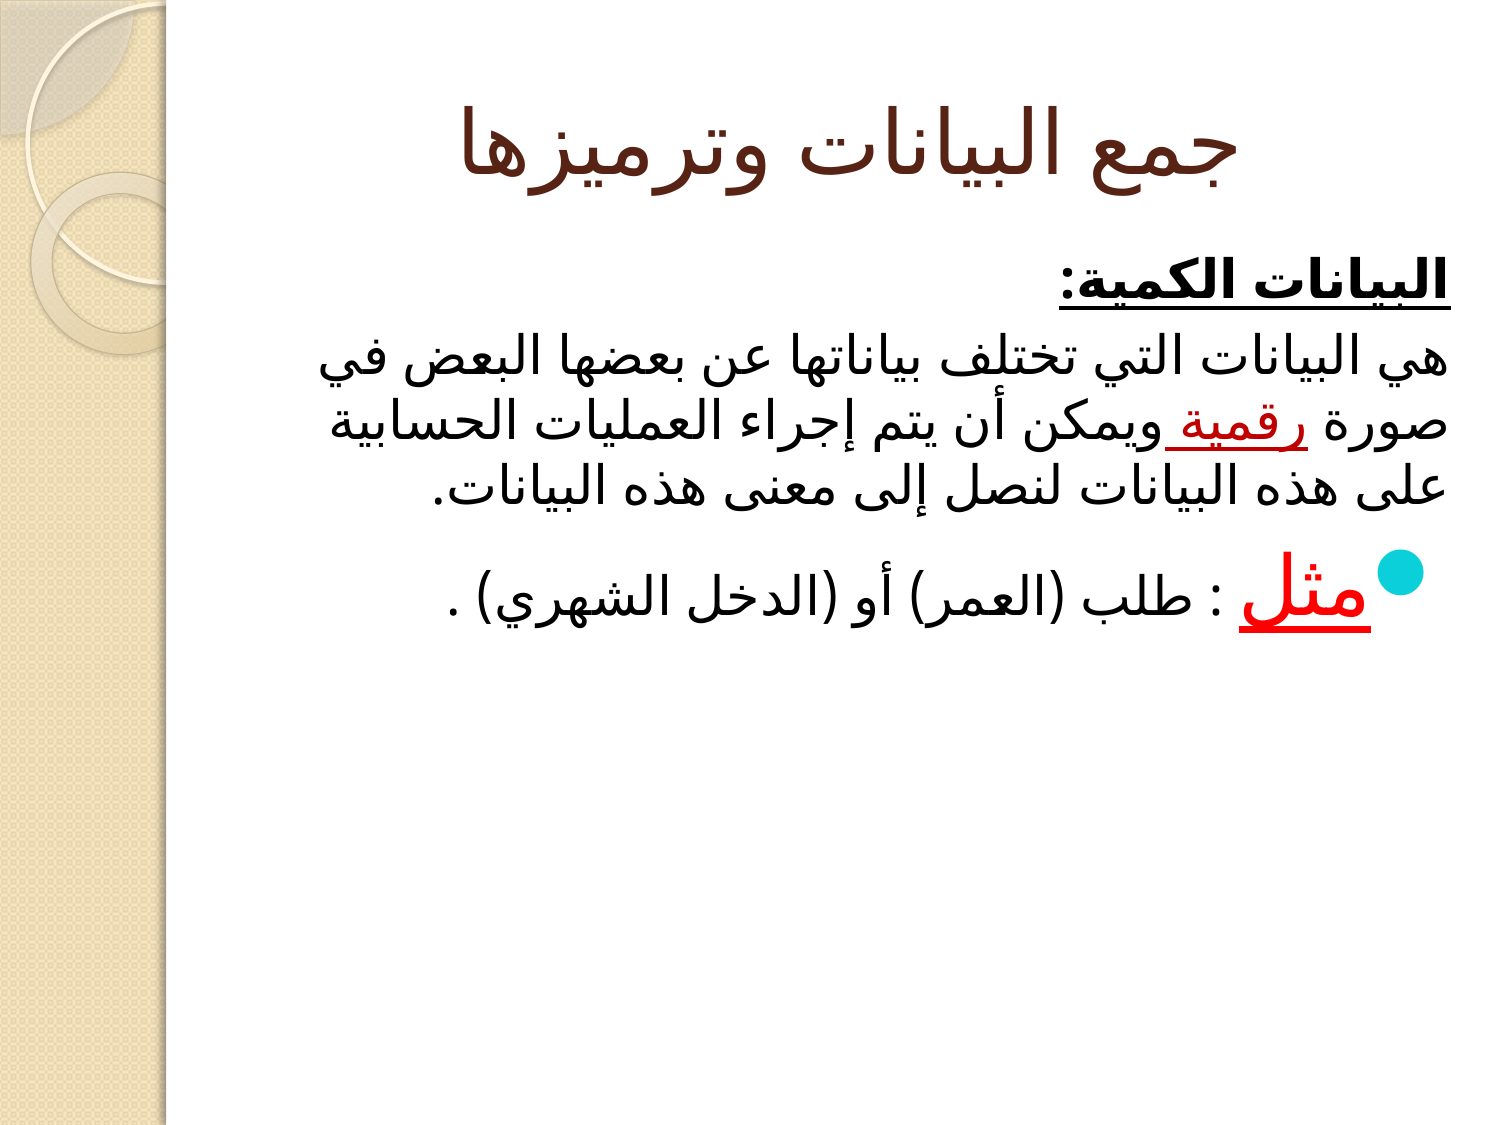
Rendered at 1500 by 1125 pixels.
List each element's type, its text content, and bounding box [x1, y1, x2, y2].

list البيانات الكمية: هي البيانات التي تختلف بياناتها عن بعضها البعض في صورة رقمية ويمكن أن يتم إجراء العمليات الحسابية على هذه البيانات لنصل إلى معنى هذه البيانات. مثل : طلب (العمر) أو (الدخل الشهري) . [235, 237, 1466, 1025]
title جمع البيانات وترميزها [235, 45, 1466, 233]
